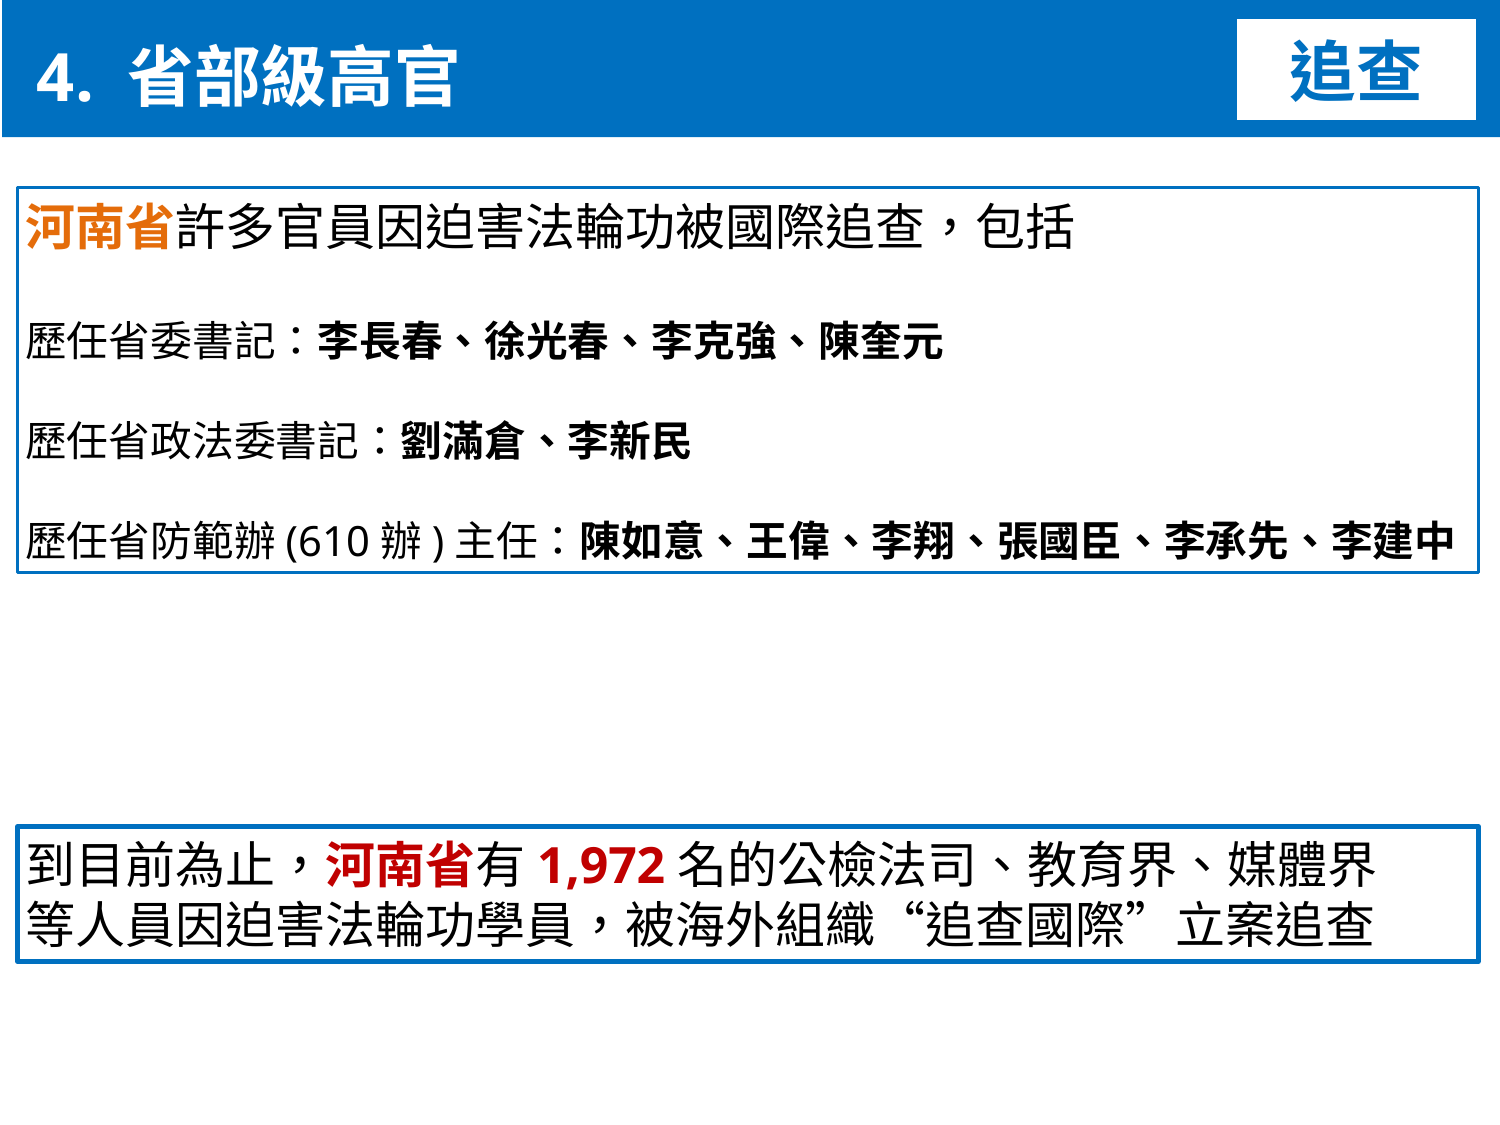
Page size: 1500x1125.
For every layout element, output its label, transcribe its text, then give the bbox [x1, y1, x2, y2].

text_box 河南省許多官員因迫害法輪功被國際追查，包括 歷任省委書記：李長春、徐光春、李克強、陳奎元 歷任省政法委書記：劉滿倉、李新民 歷任省防範辦(610辦)主任：陳如意、王偉、李翔、張國臣、李承先、李建中 [17, 187, 1479, 573]
text_box 到目前為止，河南省有1,972名的公檢法司、教育界、媒體界 等人員因迫害法輪功學員，被海外組織“追查國際”立案追查 [17, 826, 1479, 962]
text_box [1, 0, 1500, 138]
